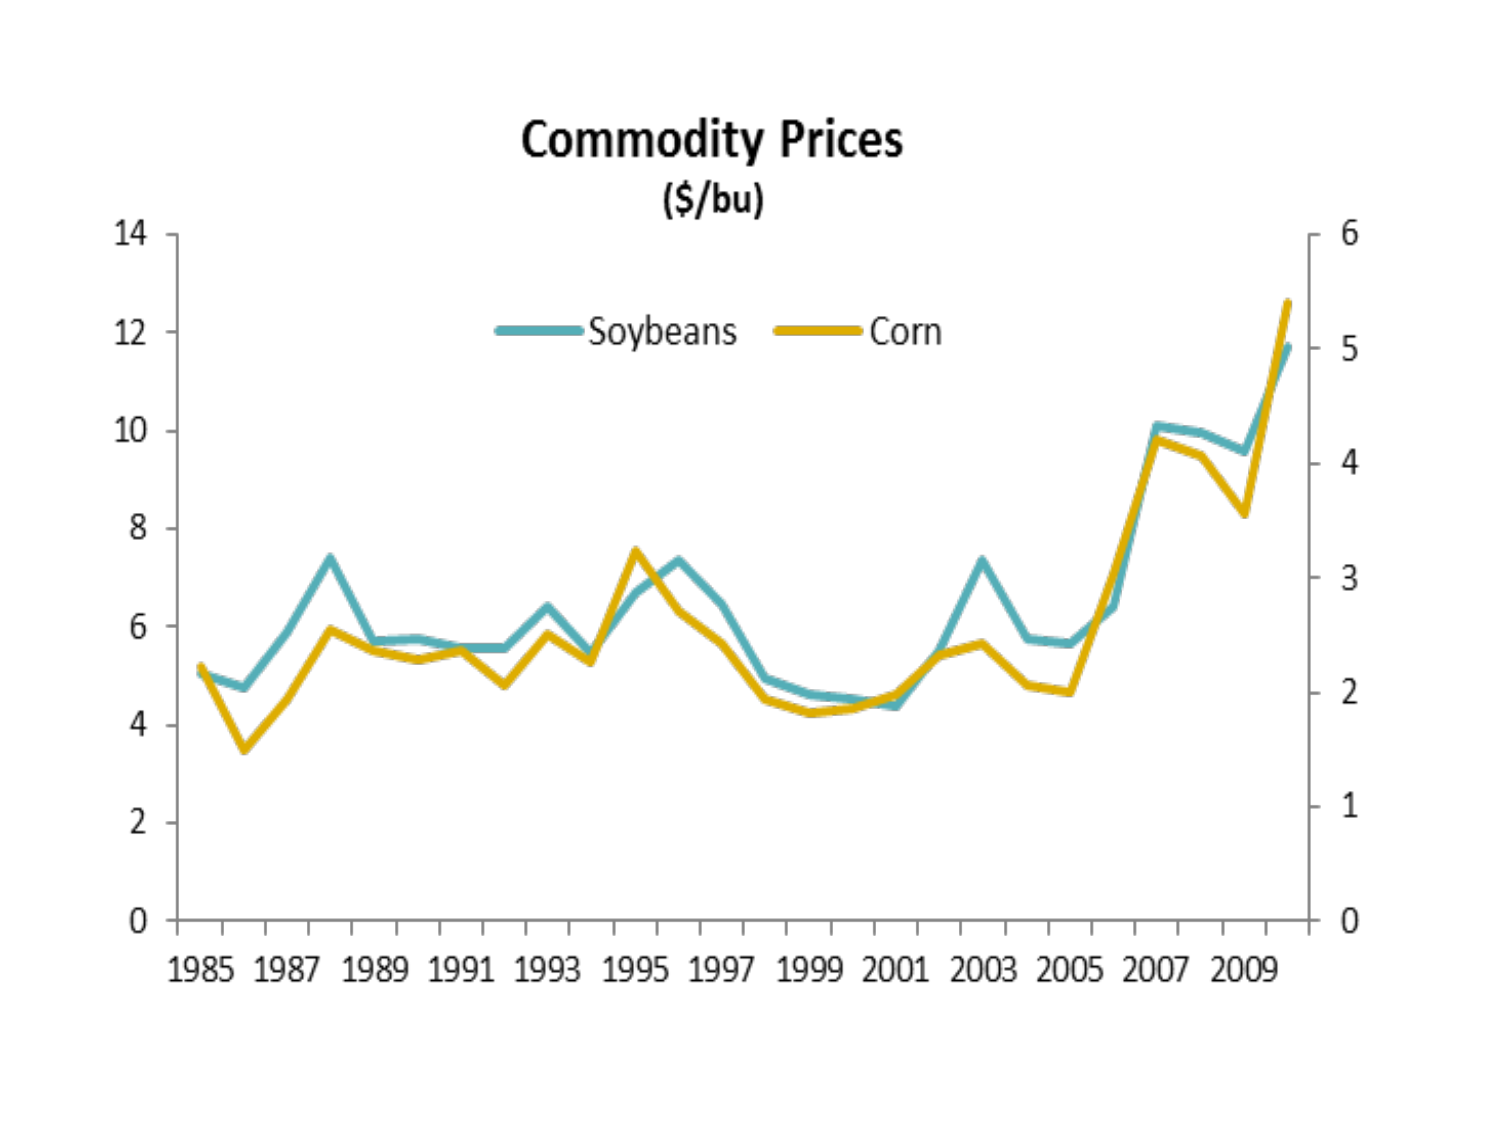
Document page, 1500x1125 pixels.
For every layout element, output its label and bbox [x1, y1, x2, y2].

picture [62, 95, 1366, 1076]
